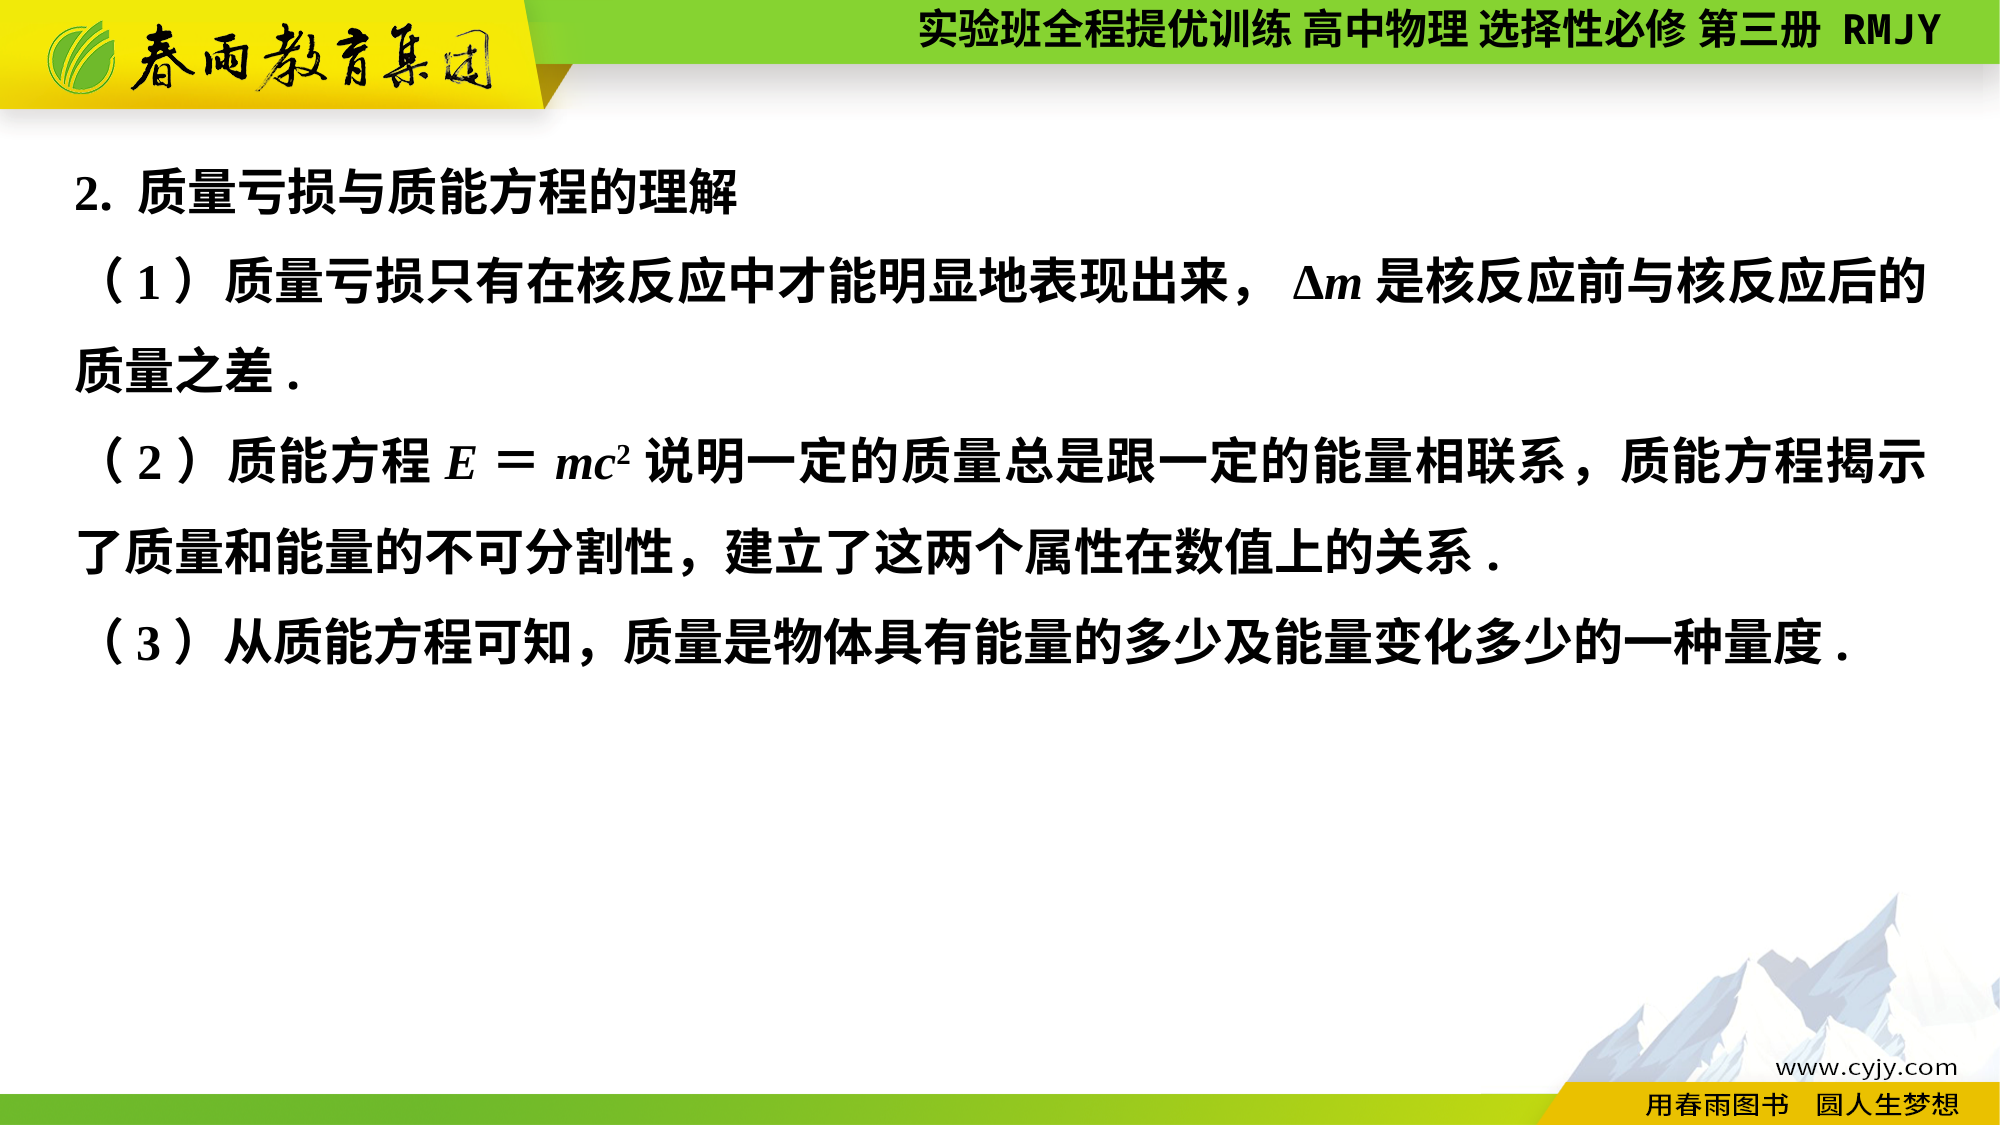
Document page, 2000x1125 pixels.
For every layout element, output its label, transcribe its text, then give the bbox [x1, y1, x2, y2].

picture [0, 0, 2000, 1125]
list 2. 质量亏损与质能方程的理解 （1）质量亏损只有在核反应中才能明显地表现出来，Δm是核反应前与核反应后的质量之差. （2）质能方程E＝mc2说明一定的质量总是跟一定的能量相联系，质能方程揭示了质量和能量的不可分割性，建立了这两个属性在数值上的关系. （3）从质能方程可知，质量是物体具有能量的多少及能量变化多少的一种量度. [59, 122, 1944, 672]
